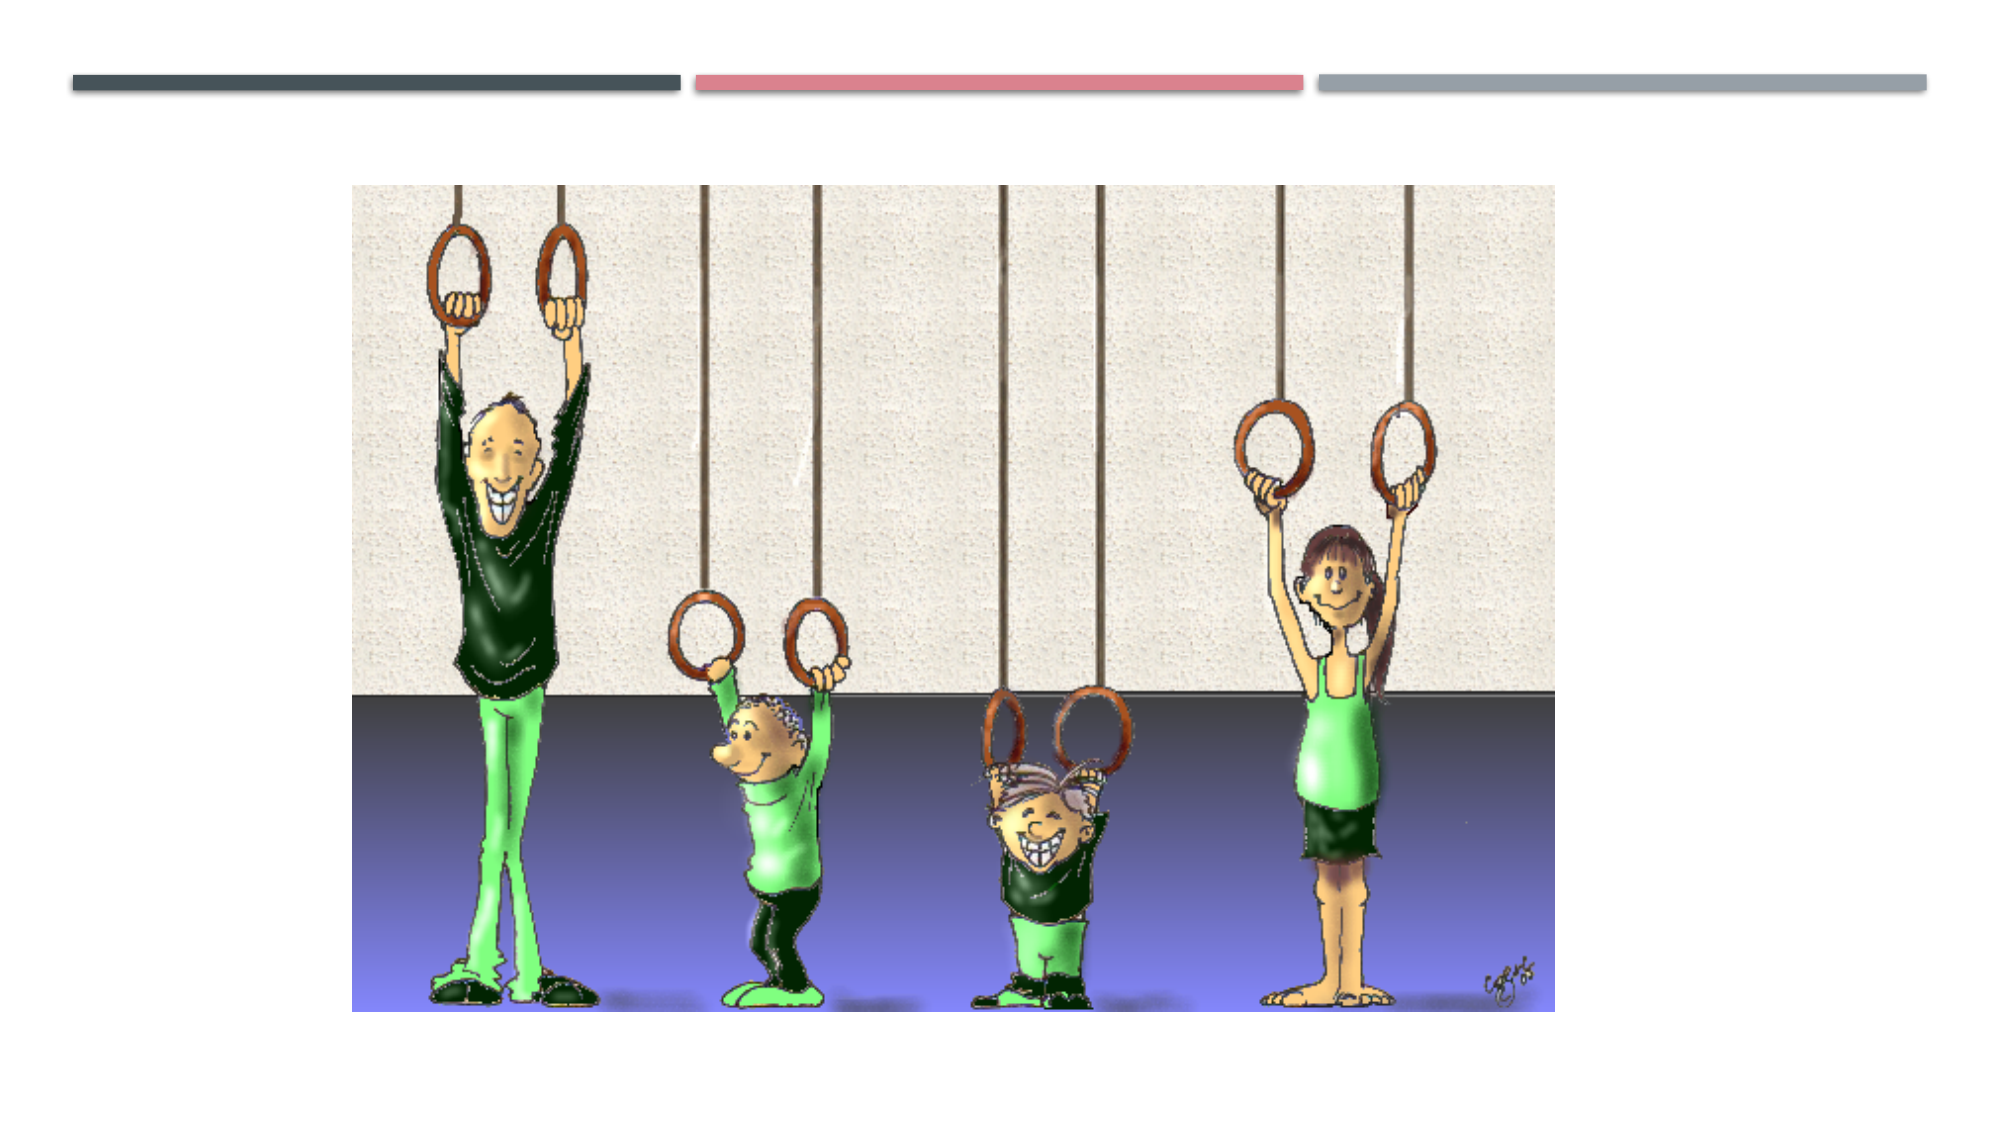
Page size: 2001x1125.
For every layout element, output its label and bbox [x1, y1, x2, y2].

picture [351, 184, 1556, 1013]
